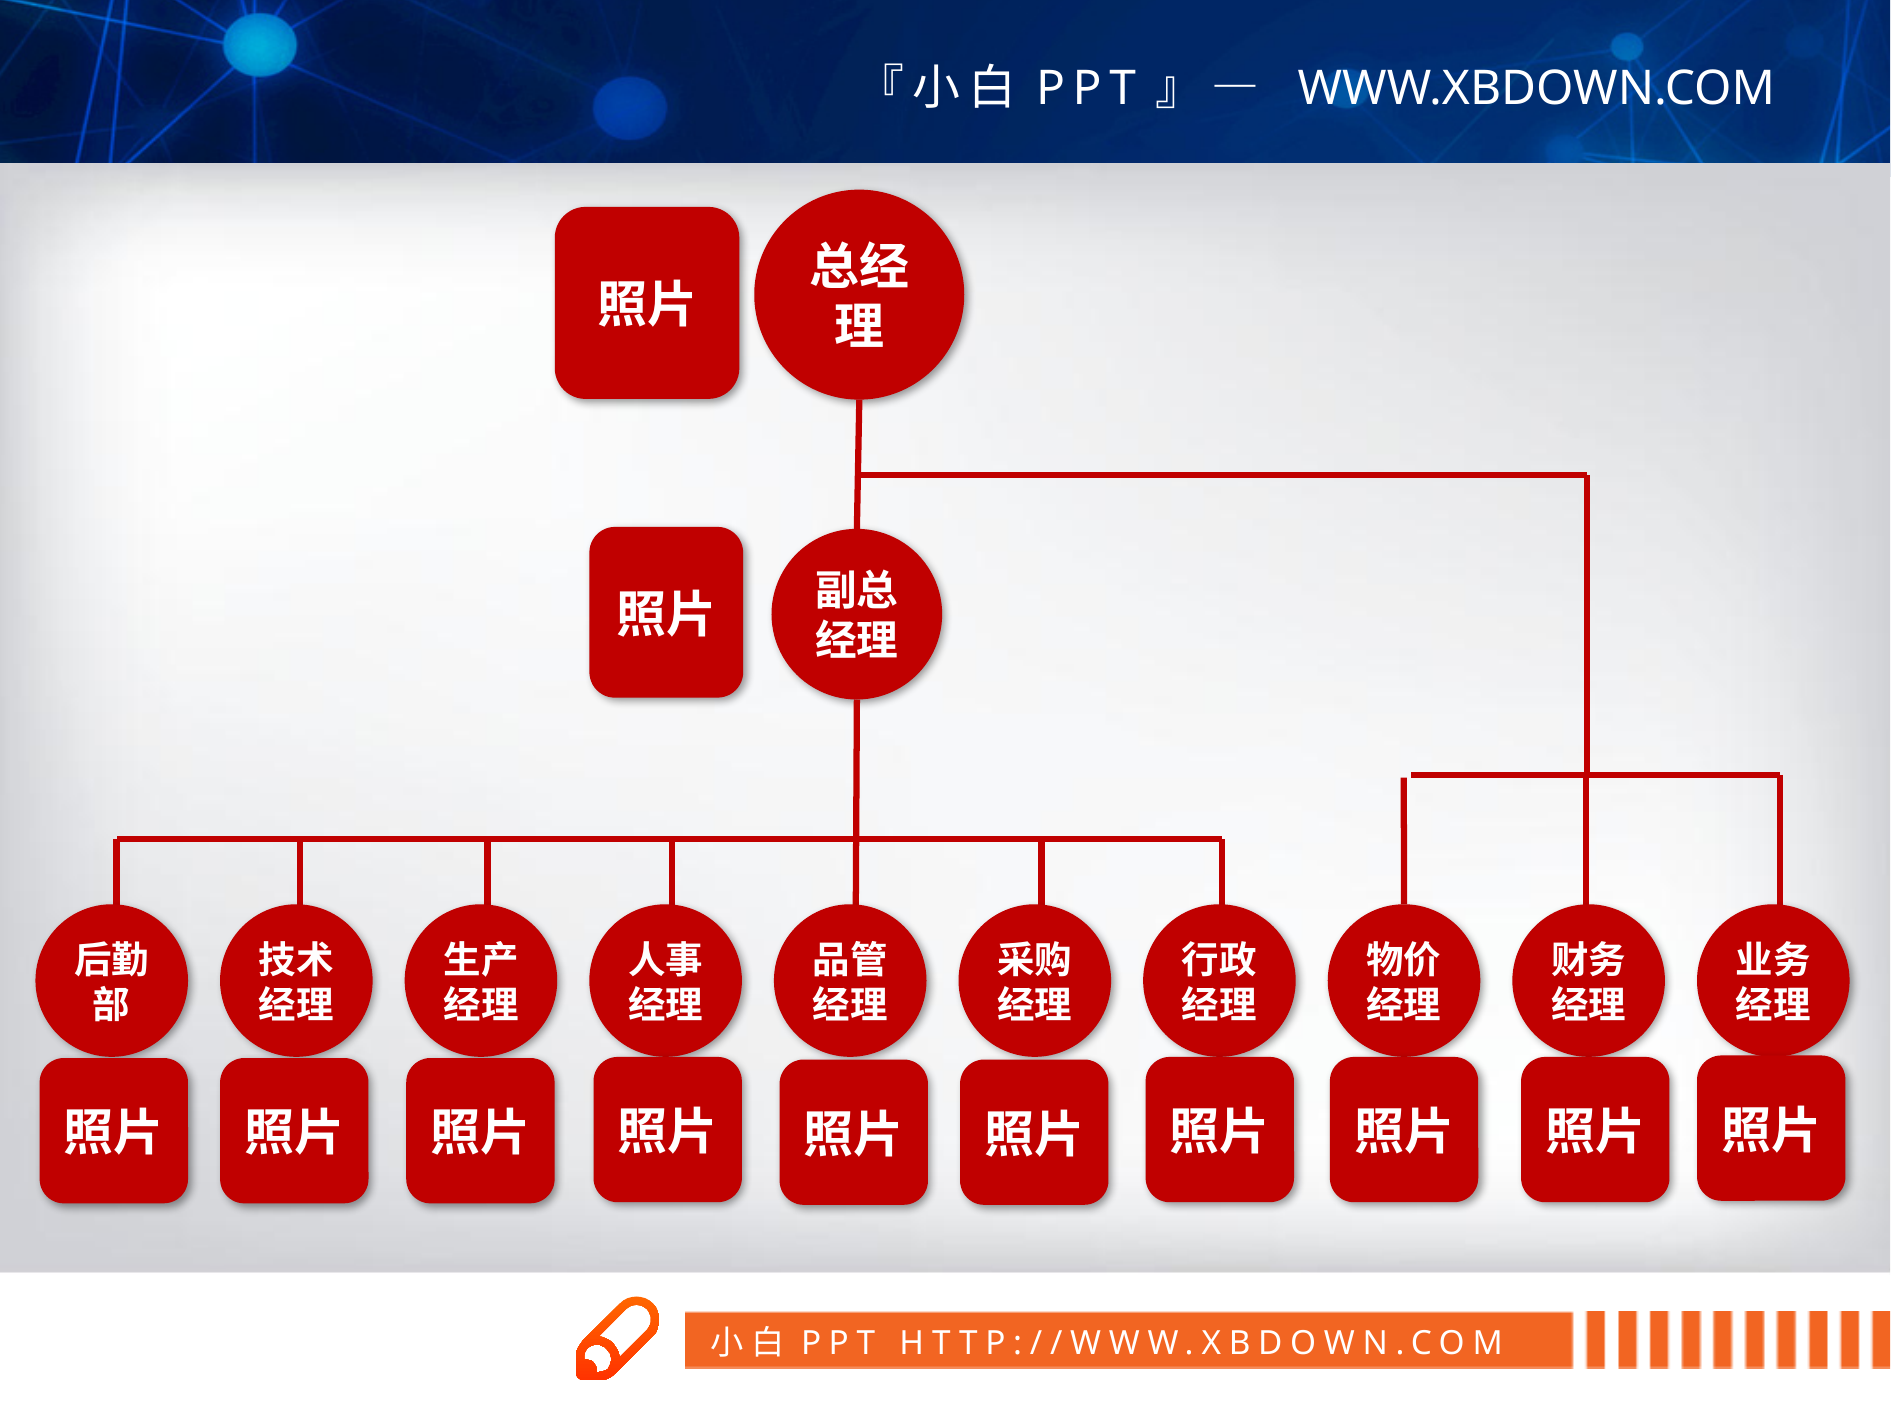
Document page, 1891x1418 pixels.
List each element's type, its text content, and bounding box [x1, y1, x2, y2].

text_box 人事经理 [587, 902, 745, 1053]
text_box 照片 [37, 1055, 191, 1206]
text_box 照片 [591, 1054, 745, 1205]
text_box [856, 482, 860, 530]
text_box 照片 [218, 1055, 371, 1206]
text_box 副总经理 [769, 526, 945, 702]
text_box 照片 [1327, 1054, 1481, 1205]
text_box 品管经理 [771, 902, 929, 1056]
text_box 行政经理 [1141, 902, 1298, 1053]
text_box 照片 [777, 1057, 931, 1207]
text_box 照片 [1143, 1054, 1297, 1205]
picture [685, 1311, 1891, 1369]
text_box 技术经理 [217, 902, 375, 1054]
text_box 业务经理 [1694, 902, 1852, 1052]
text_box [856, 399, 860, 474]
text_box 采购经理 [956, 902, 1114, 1056]
text_box 财务经理 [1510, 902, 1668, 1053]
text_box 照片 [404, 1055, 557, 1206]
text_box 照片 [587, 524, 746, 700]
text_box 照片 [957, 1057, 1111, 1207]
text_box 总经理 [752, 187, 967, 402]
text_box 后勤部 [33, 902, 191, 1054]
text_box 照片 [552, 204, 742, 402]
text_box 照片 [1694, 1053, 1848, 1203]
text_box 物价经理 [1325, 902, 1483, 1053]
text_box 照片 [1518, 1054, 1672, 1205]
text_box 生产经理 [402, 902, 560, 1054]
picture [0, 0, 1891, 1275]
